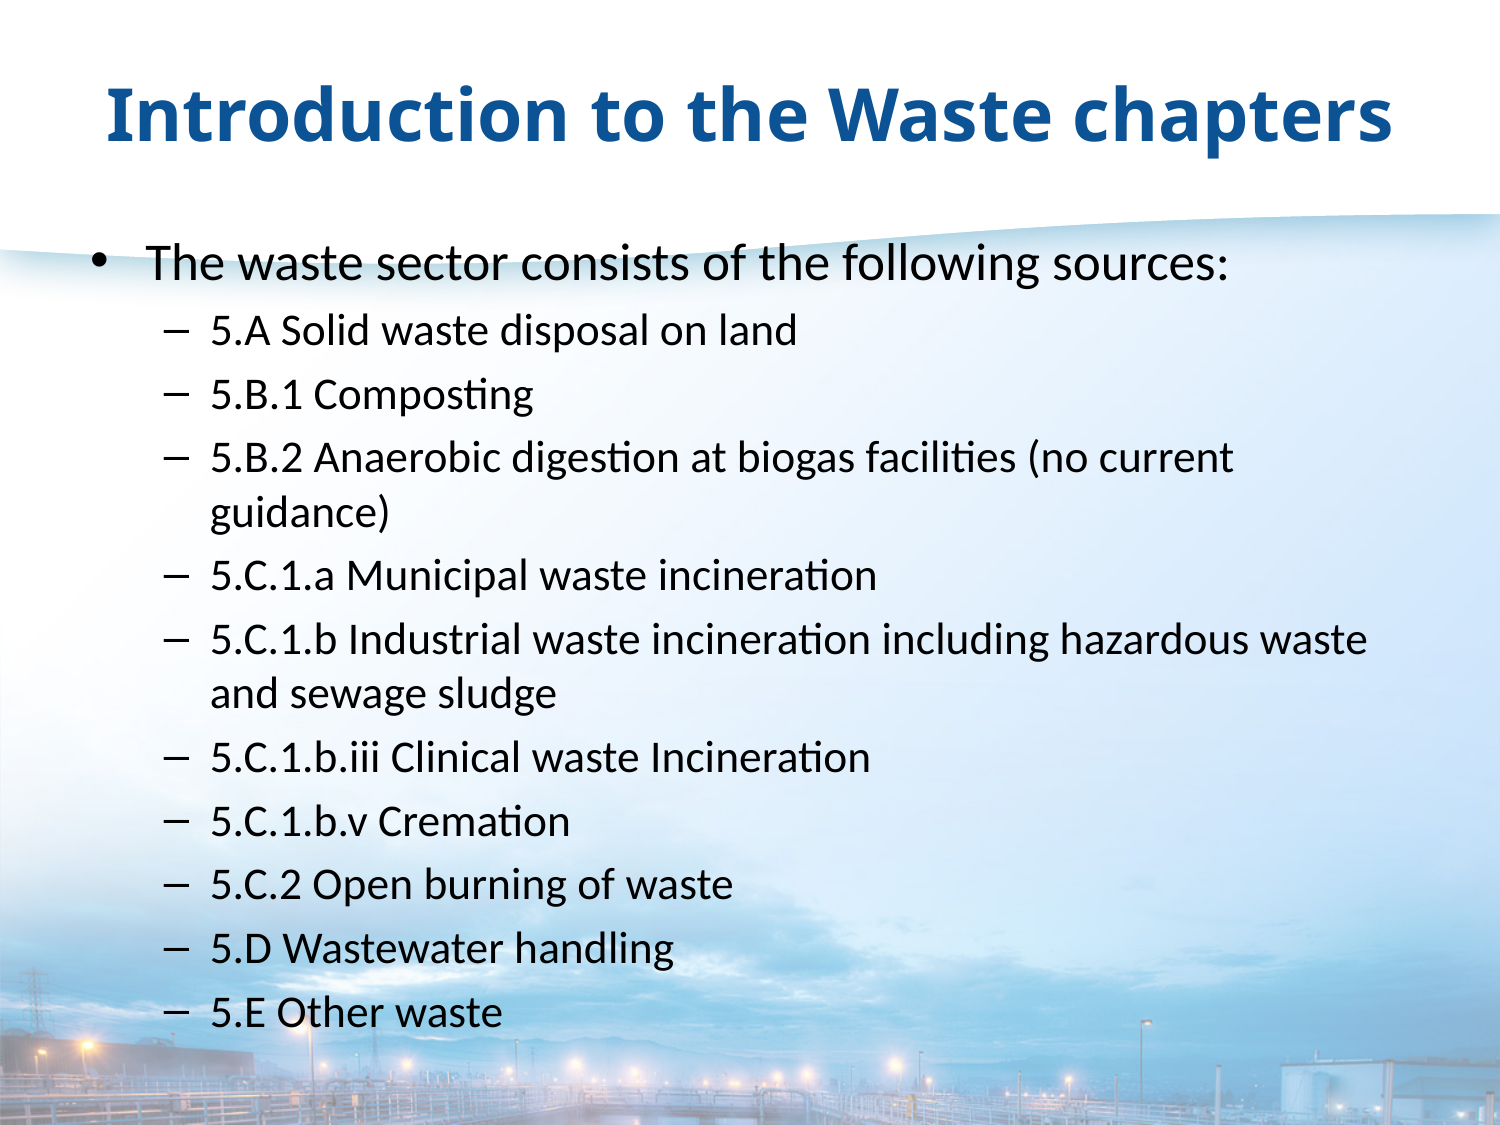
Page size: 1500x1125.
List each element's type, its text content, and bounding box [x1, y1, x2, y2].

list The waste sector consists of the following sources: 5.A Solid waste disposal on land 5.B.1 Composting 5.B.2 Anaerobic digestion at biogas facilities (no current guidance) 5.C.1.a Municipal waste incineration 5.C.1.b Industrial waste incineration including hazardous waste and sewage sludge 5.C.1.b.iii Clinical waste Incineration 5.C.1.b.v Cremation 5.C.2 Open burning of waste 5.D Wastewater handling 5.E Other waste [75, 219, 1425, 1047]
picture [0, 215, 1500, 1125]
title Introduction to the Waste chapters [75, 45, 1425, 197]
